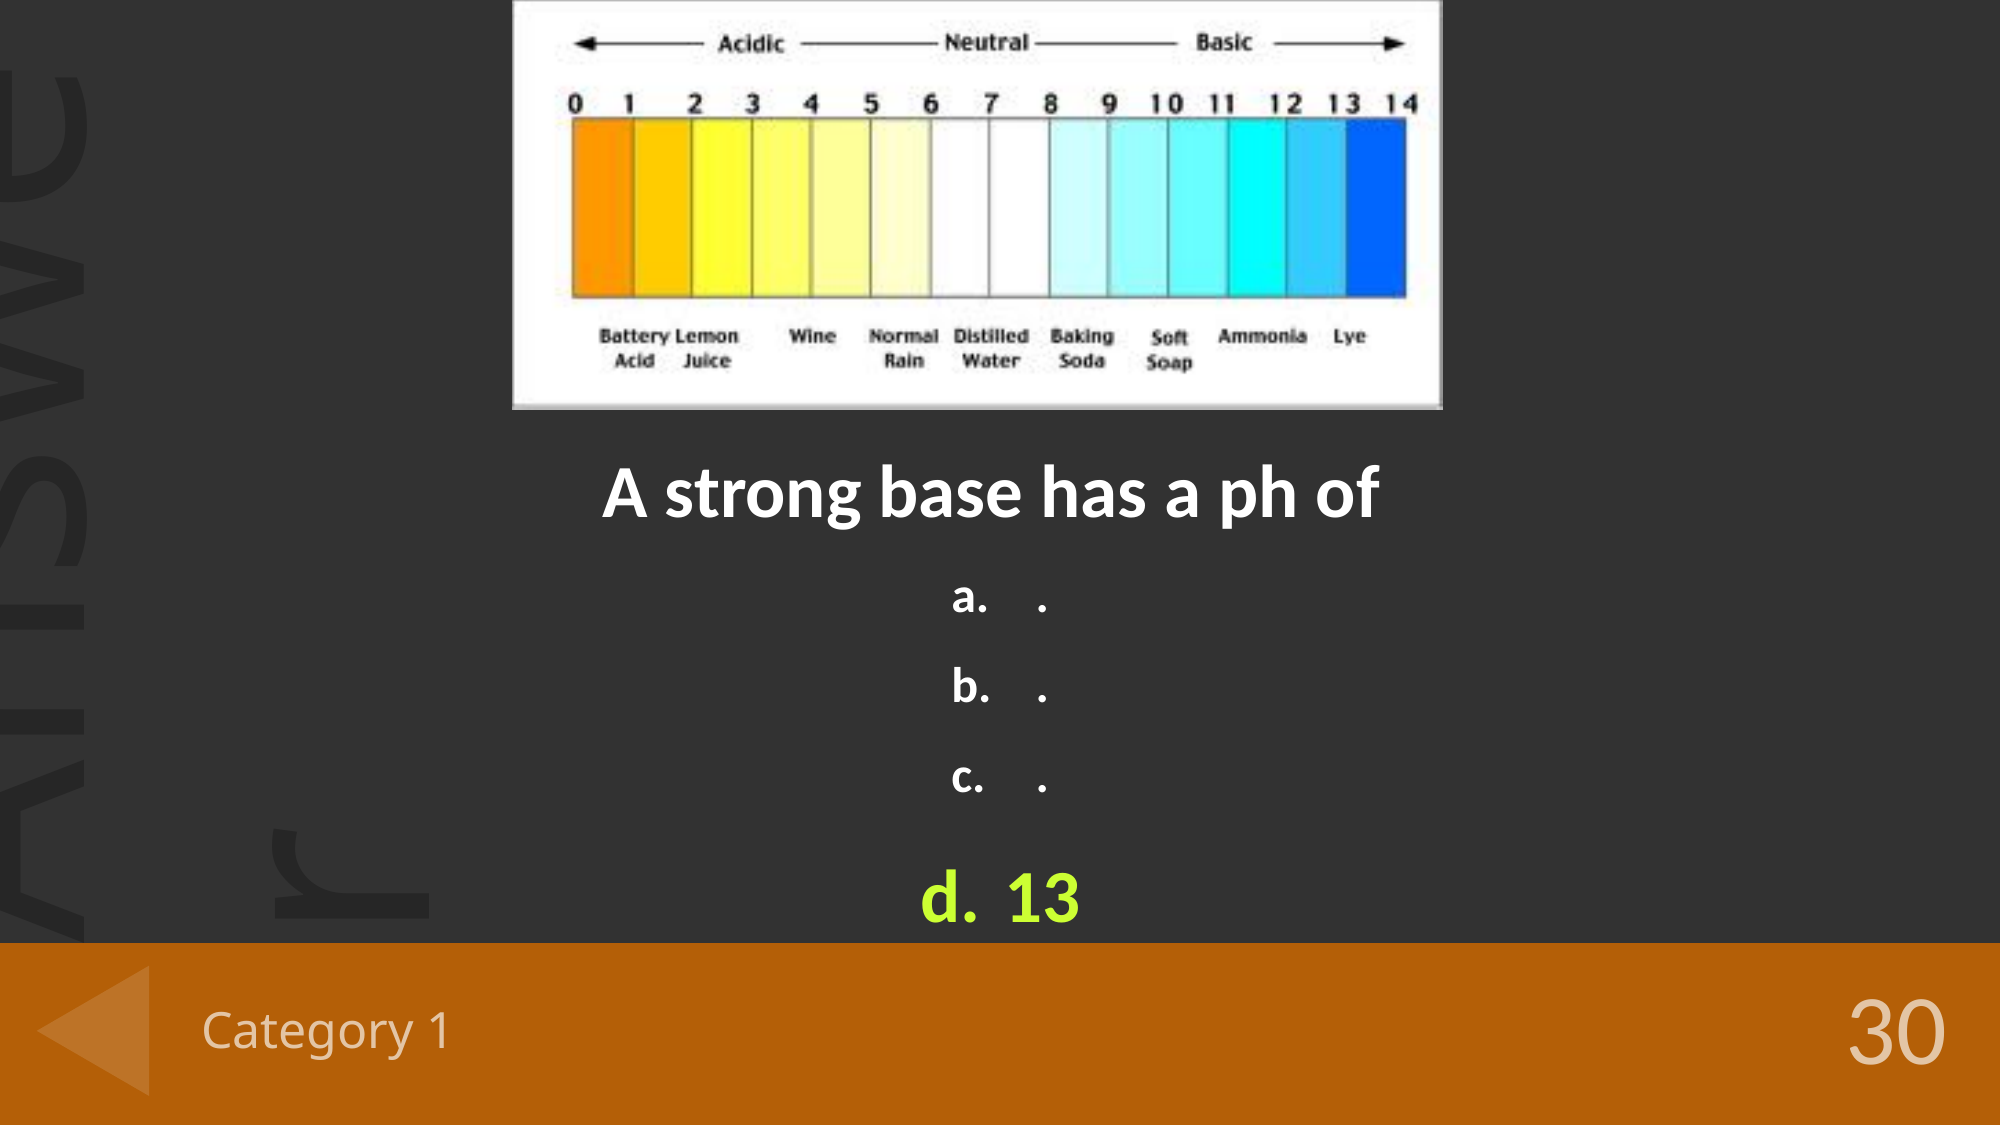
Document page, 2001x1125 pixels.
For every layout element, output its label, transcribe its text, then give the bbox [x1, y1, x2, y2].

list 30 [1494, 967, 1963, 1097]
list A strong base has a ph of . . . 13 [271, 503, 1729, 832]
title Category 1 [185, 967, 1494, 1097]
picture [512, 0, 1443, 410]
